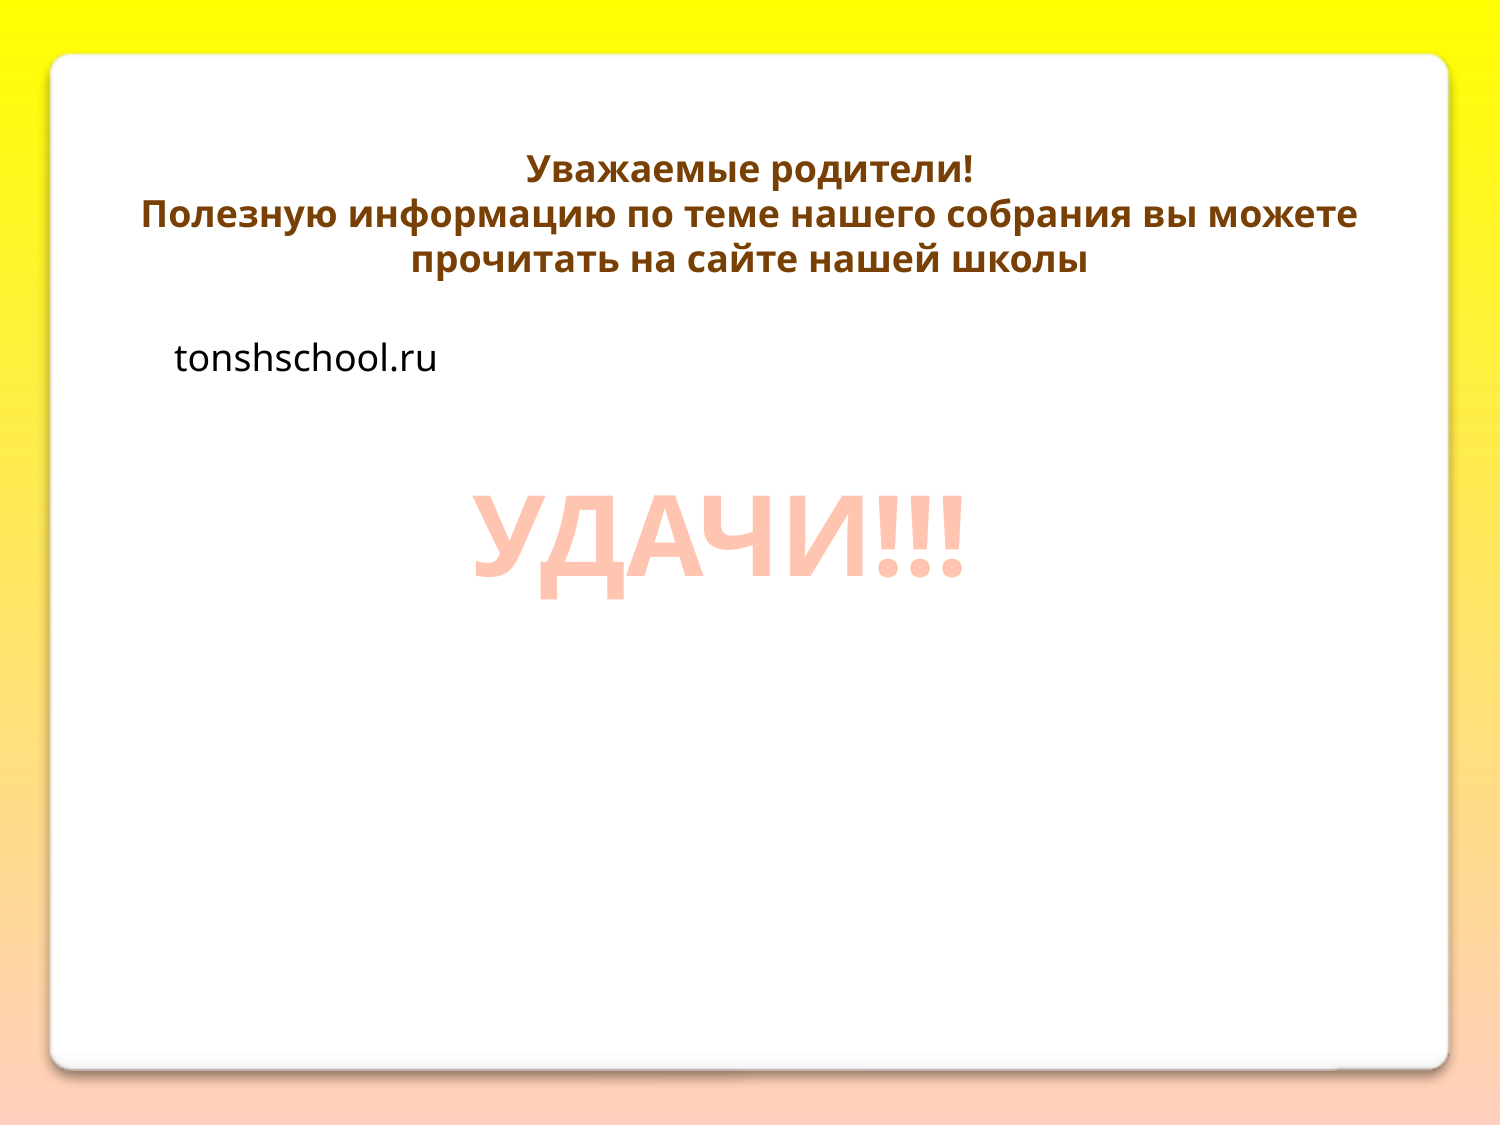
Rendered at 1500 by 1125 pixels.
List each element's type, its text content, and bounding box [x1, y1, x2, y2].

text_box УДАЧИ!!! [159, 456, 1282, 607]
text_box tonshschool.ru [159, 326, 1376, 386]
text_box Уважаемые родители! Полезную информацию по теме нашего собрания вы можете прочитать на сайте нашей школы [123, 137, 1376, 287]
